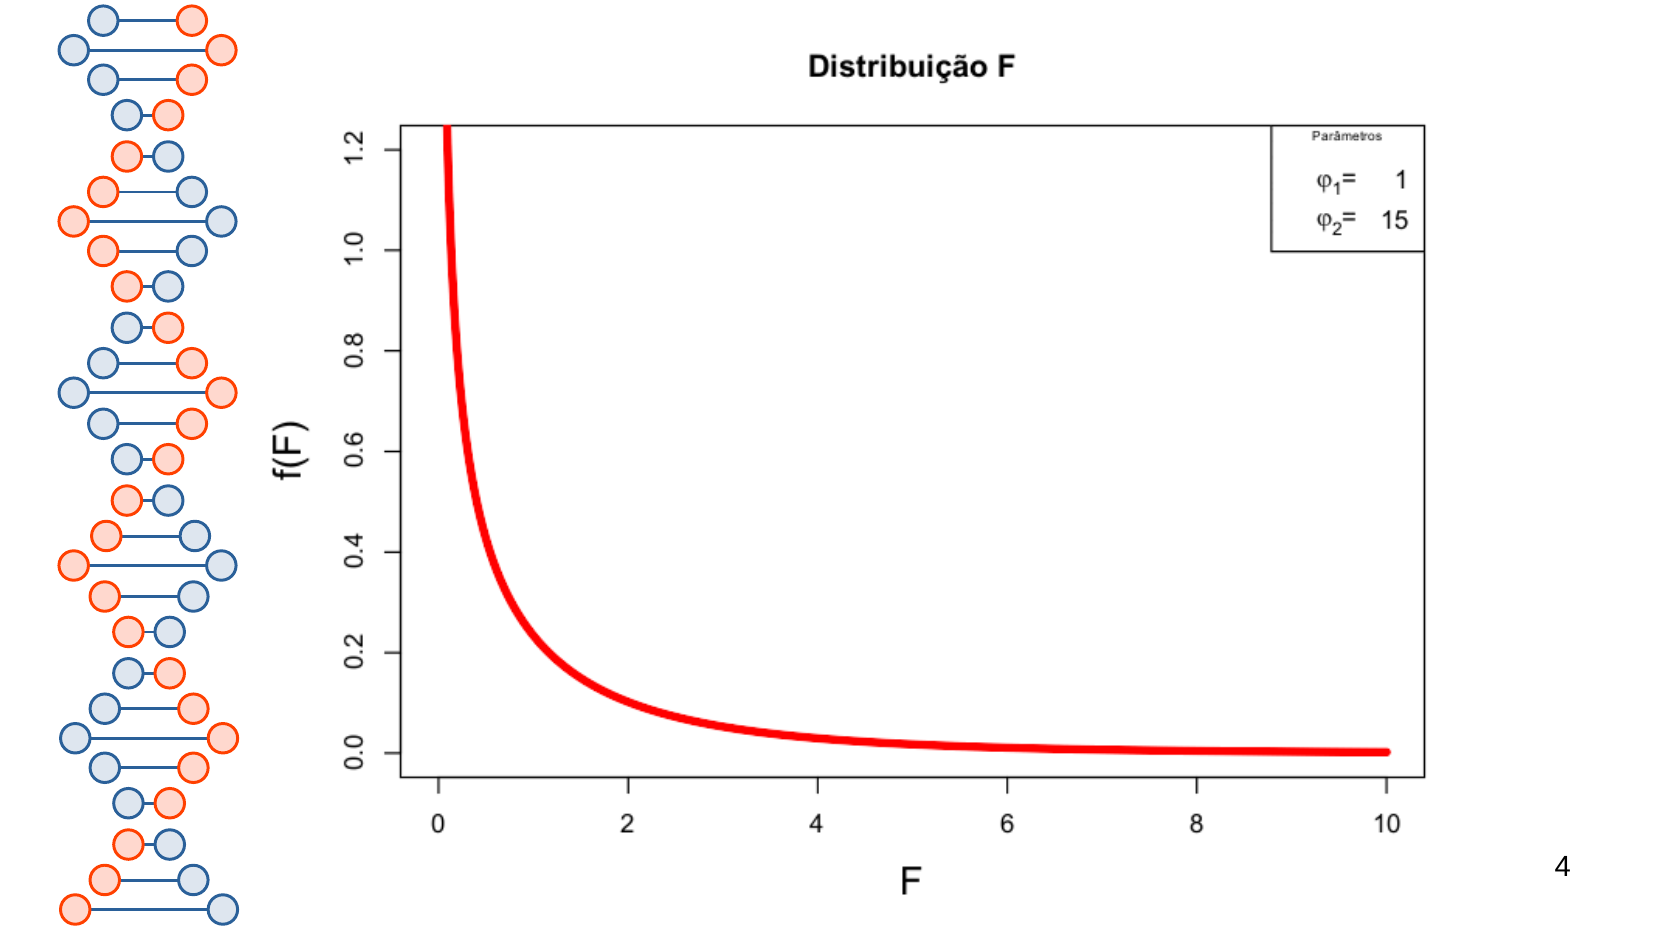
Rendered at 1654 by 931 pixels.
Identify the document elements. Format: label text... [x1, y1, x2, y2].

picture [245, 1, 1486, 931]
slide_number 4 [1486, 847, 1571, 912]
